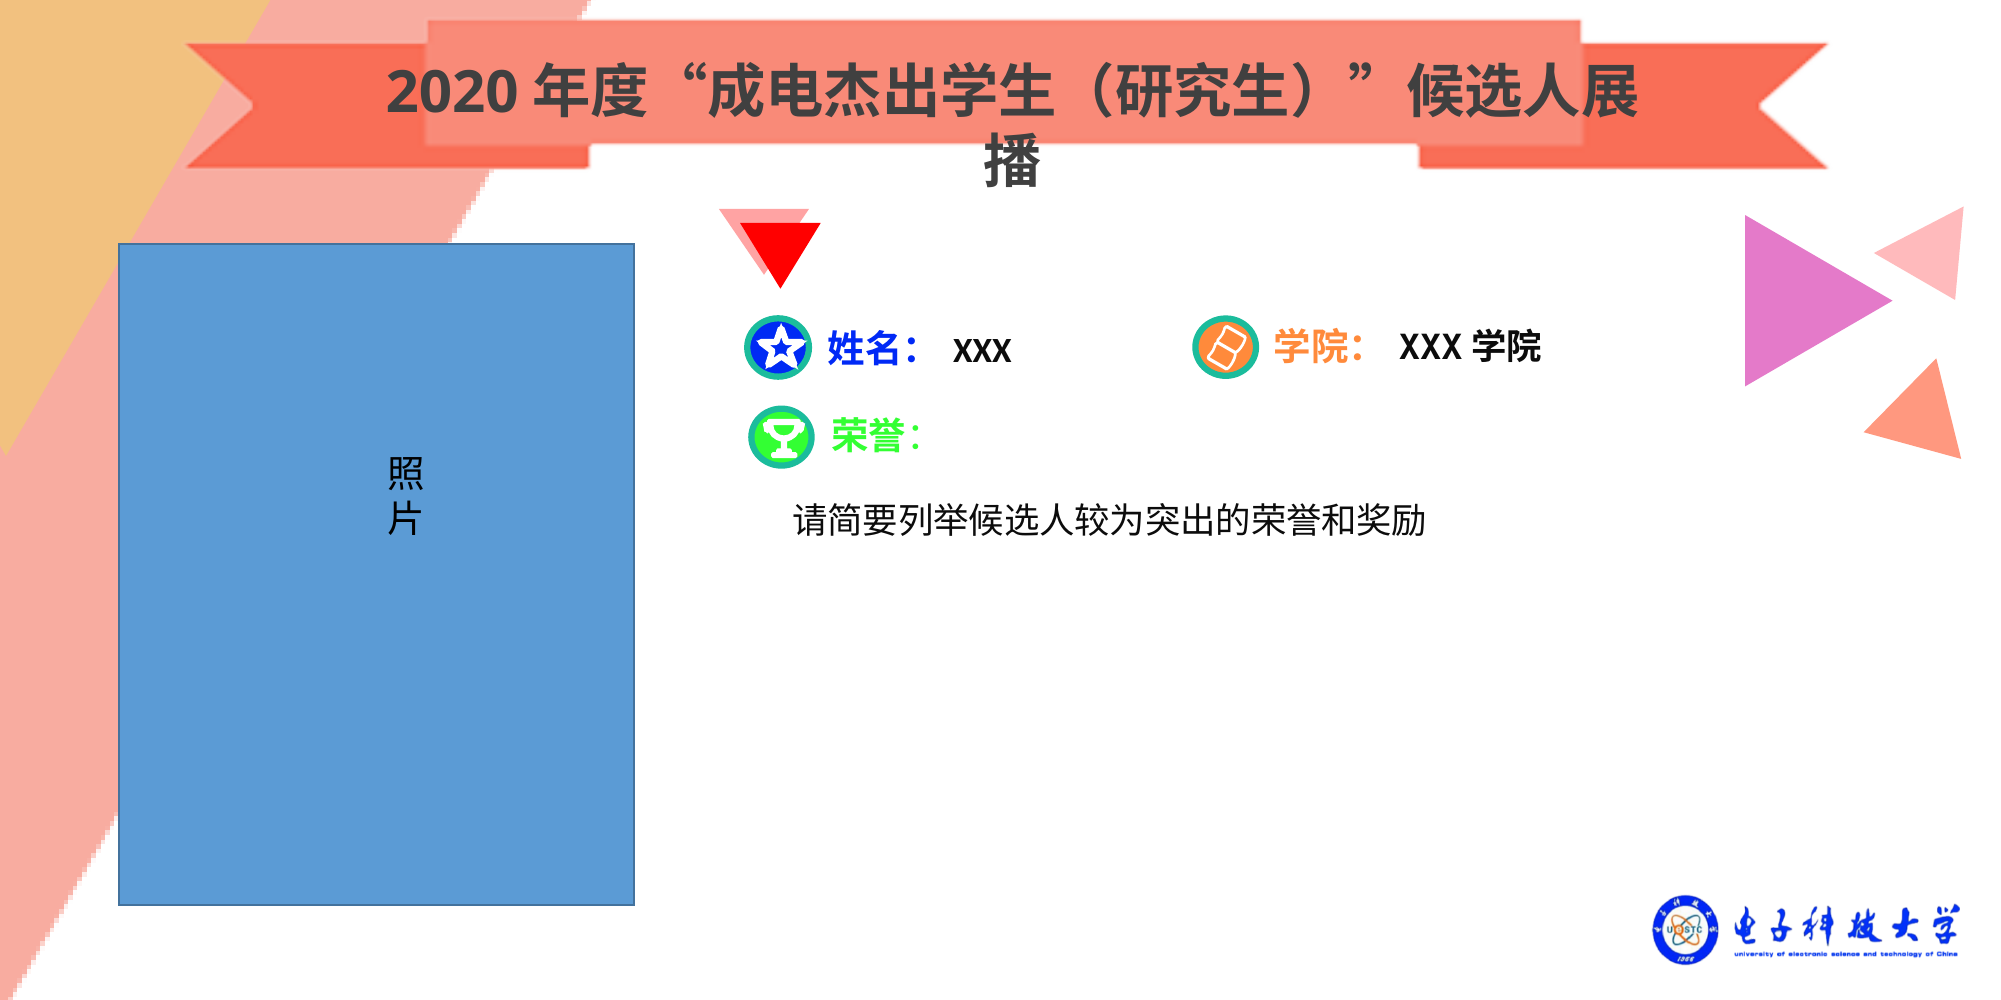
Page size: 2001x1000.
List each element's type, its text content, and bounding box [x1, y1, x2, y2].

text_box [718, 208, 809, 275]
picture [0, 0, 603, 1000]
text_box [603, 243, 635, 906]
text_box XXX学院 [1384, 316, 1615, 374]
text_box XXX [938, 320, 1087, 378]
picture [1638, 881, 1981, 979]
text_box [1873, 206, 1964, 301]
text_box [170, 2, 1850, 189]
text_box 请简要列举候选人较为突出的荣誉和奖励 [777, 490, 1662, 548]
text_box [1745, 215, 1893, 387]
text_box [1195, 318, 1257, 376]
text_box [768, 222, 821, 289]
text_box 学院： [1259, 315, 1539, 375]
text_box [747, 318, 809, 377]
text_box 姓名： [813, 317, 1006, 378]
text_box 荣誉： [816, 404, 1257, 465]
text_box [1863, 358, 1962, 459]
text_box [751, 408, 812, 466]
